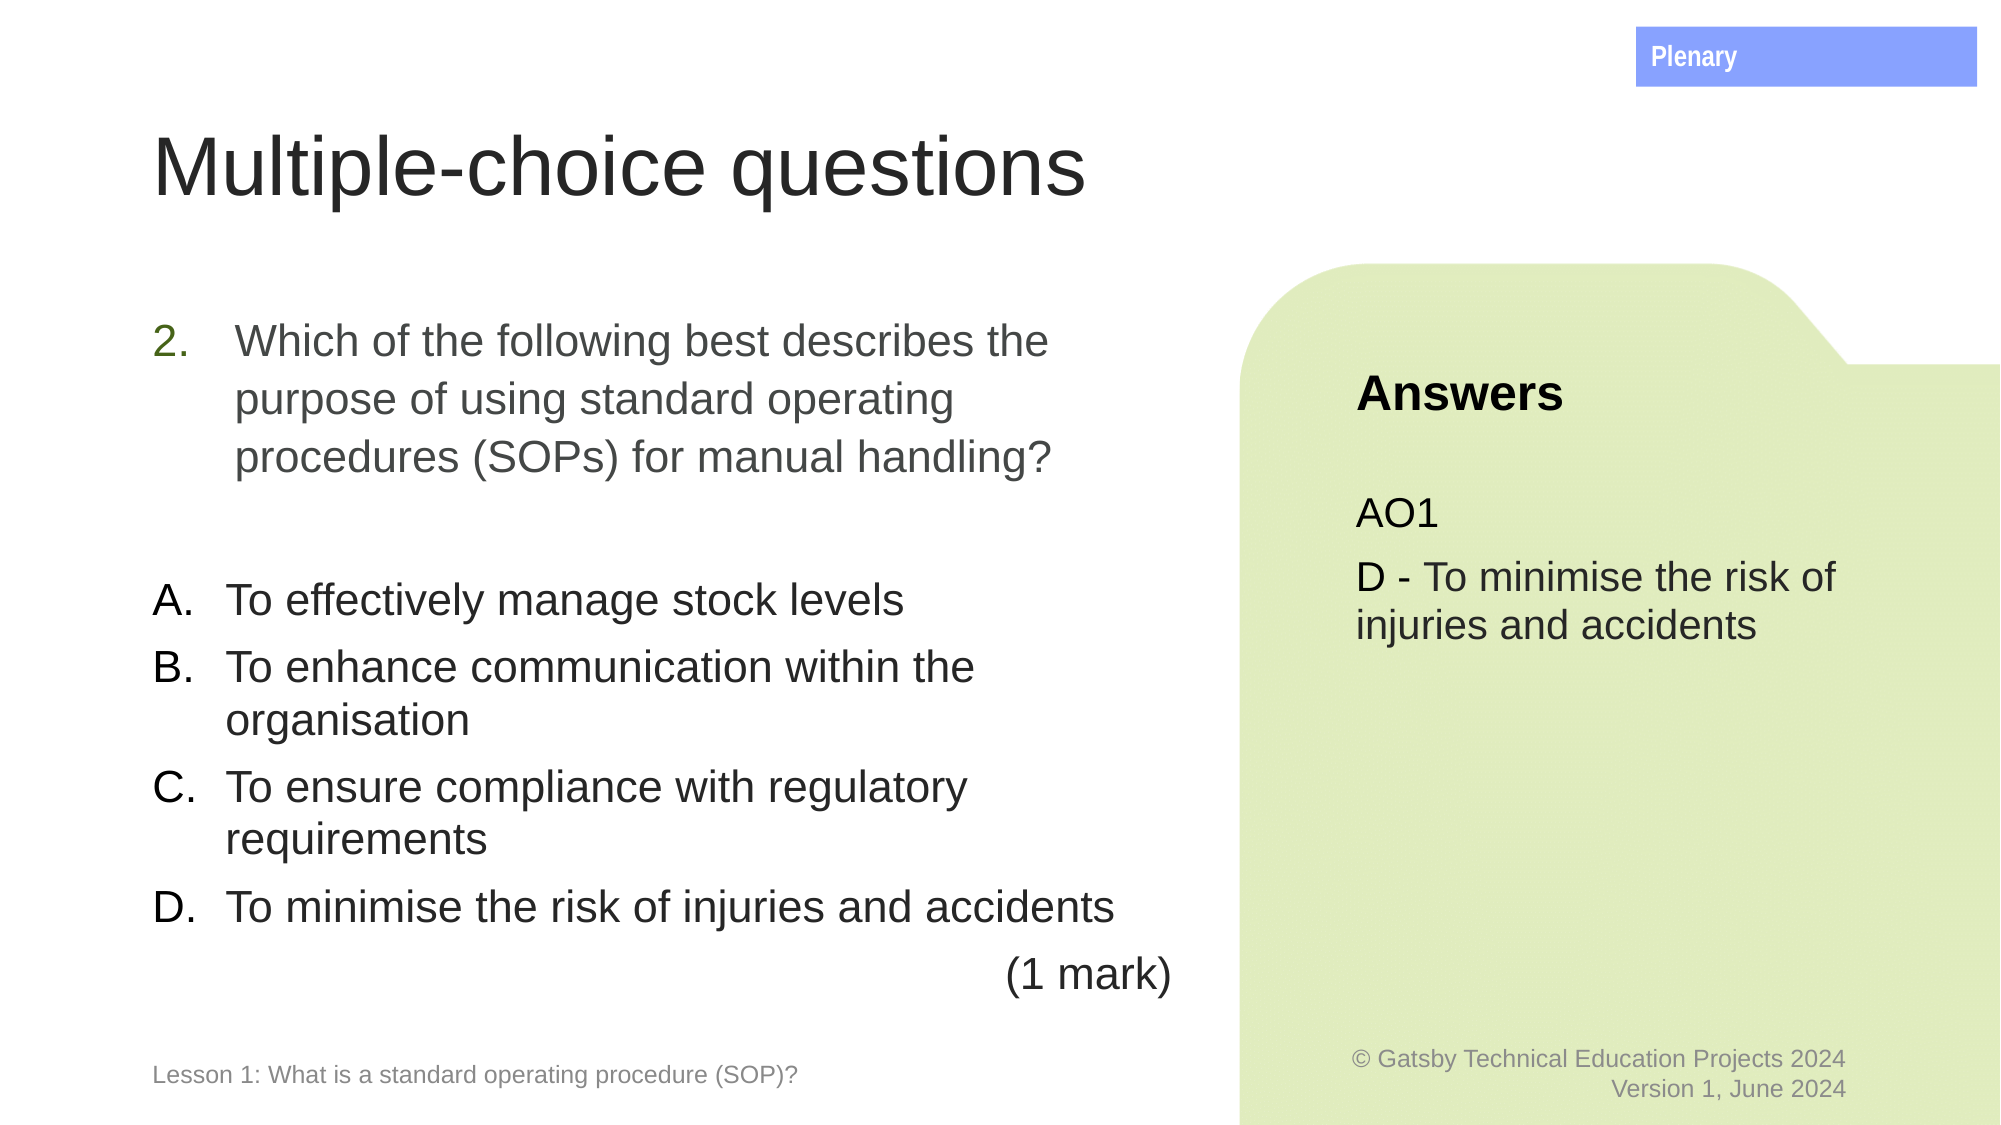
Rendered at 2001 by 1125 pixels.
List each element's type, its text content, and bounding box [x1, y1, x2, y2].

list Lesson 1: What is a standard operating procedure (SOP)? [137, 1042, 829, 1103]
text_box Answers [1341, 337, 1783, 439]
picture [1239, 0, 2000, 1125]
list Which of the following best describes the purpose of using standard operating procedures (SOPs) for manual handling? To effectively manage stock levels To enhance communication within the organisation To ensure compliance with regulatory requirements To minimise the risk of injuries and accidents (1 mark) [137, 299, 1188, 1014]
text_box AO1 D - To minimise the risk of injuries and accidents [1341, 474, 1917, 1014]
list Plenary [1636, 26, 1978, 87]
title Multiple-choice questions [137, 59, 1863, 278]
